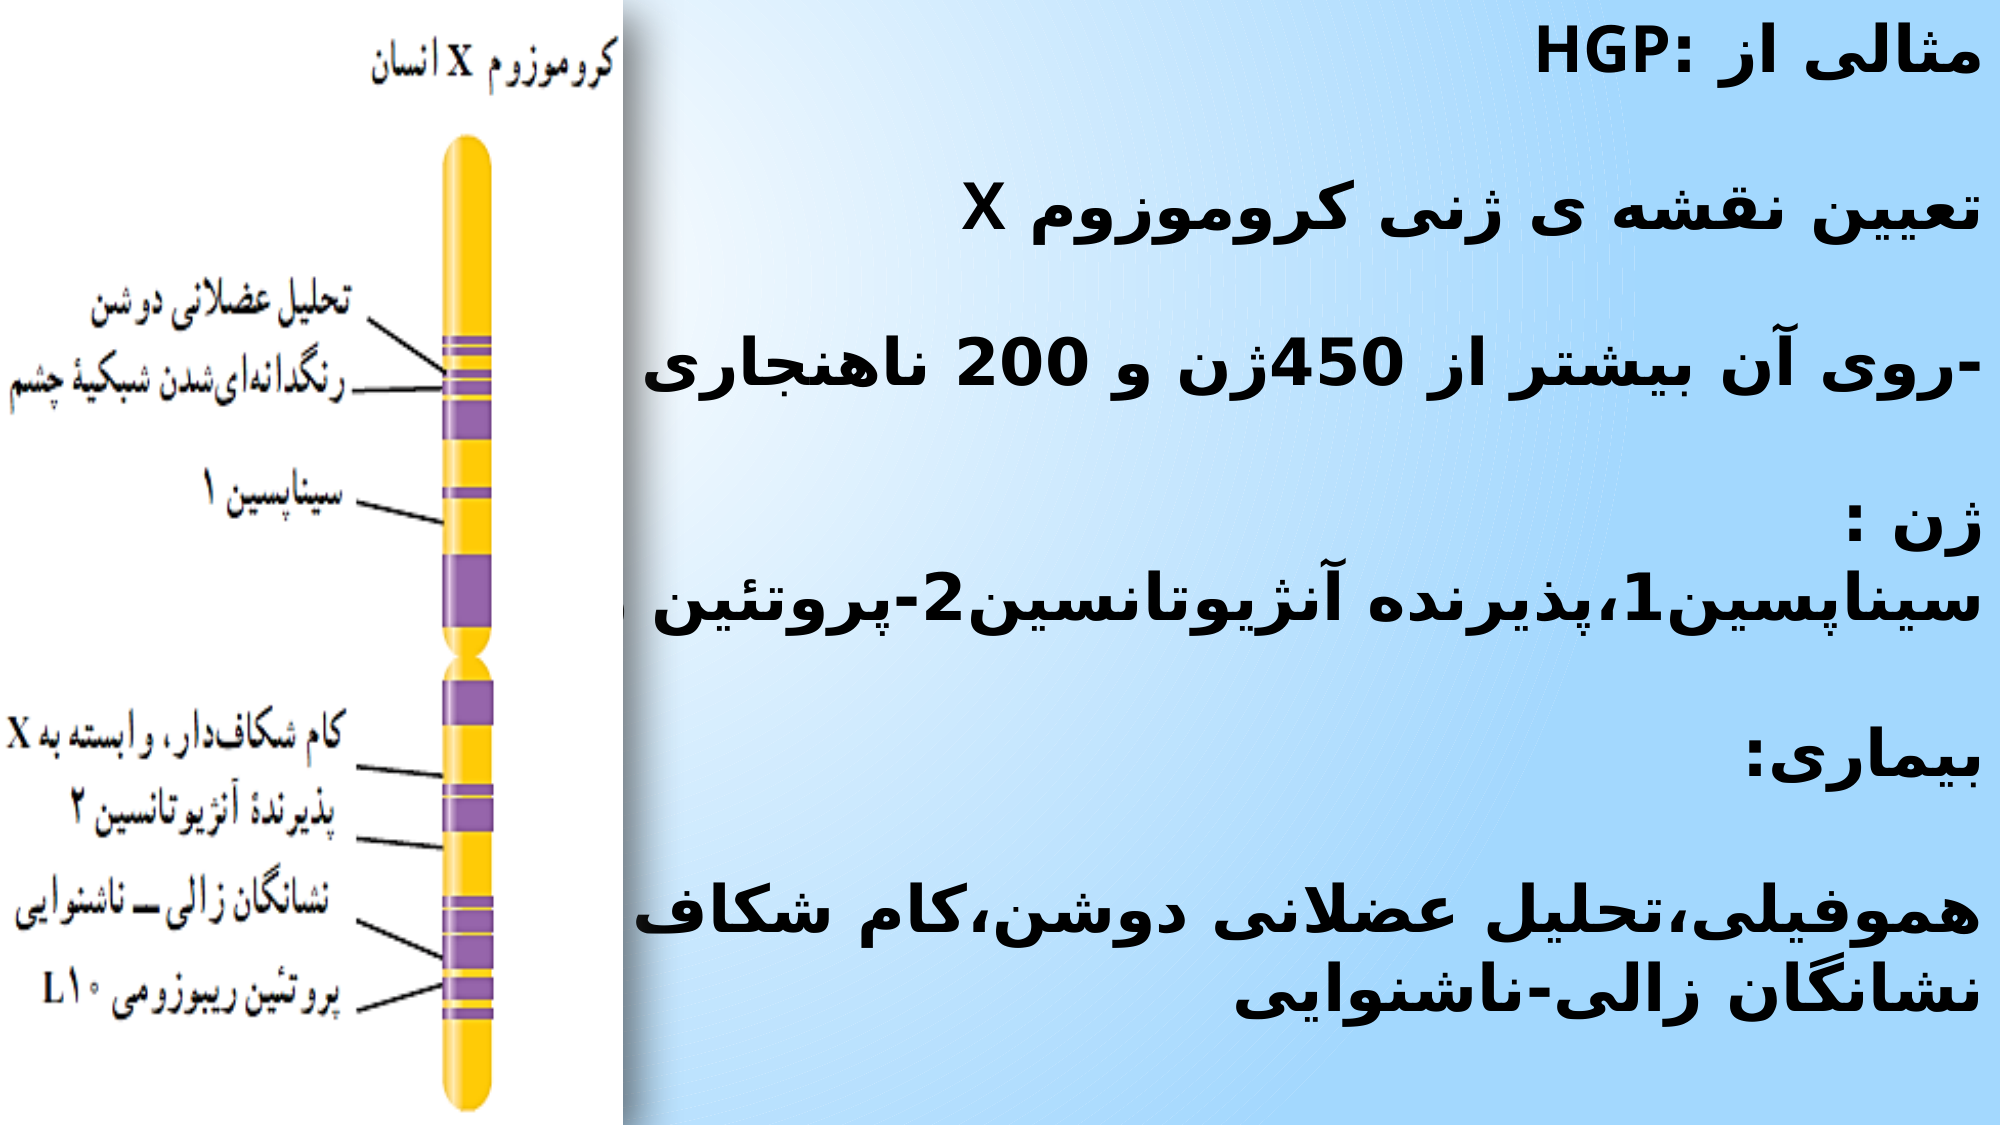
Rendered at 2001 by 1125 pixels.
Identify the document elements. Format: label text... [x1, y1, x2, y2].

title مثالی از :HGP تعیین نقشه ی ژنی کروموزوم X -روی آن بیشتر از 450ژن و 200 ناهنجاری وجود دارد ژن : سیناپسین1،پذیرنده آنژیوتانسین2-پروتئین ریبوزومی 10L بیماری: هموفیلی،تحلیل عضلانی دوشن،کام شکاف دار وابسته به X نشانگان زالی-ناشنوایی [656, 0, 2000, 1125]
footer www.biology86.ir [628, 1006, 1675, 1067]
picture [0, 0, 624, 1125]
